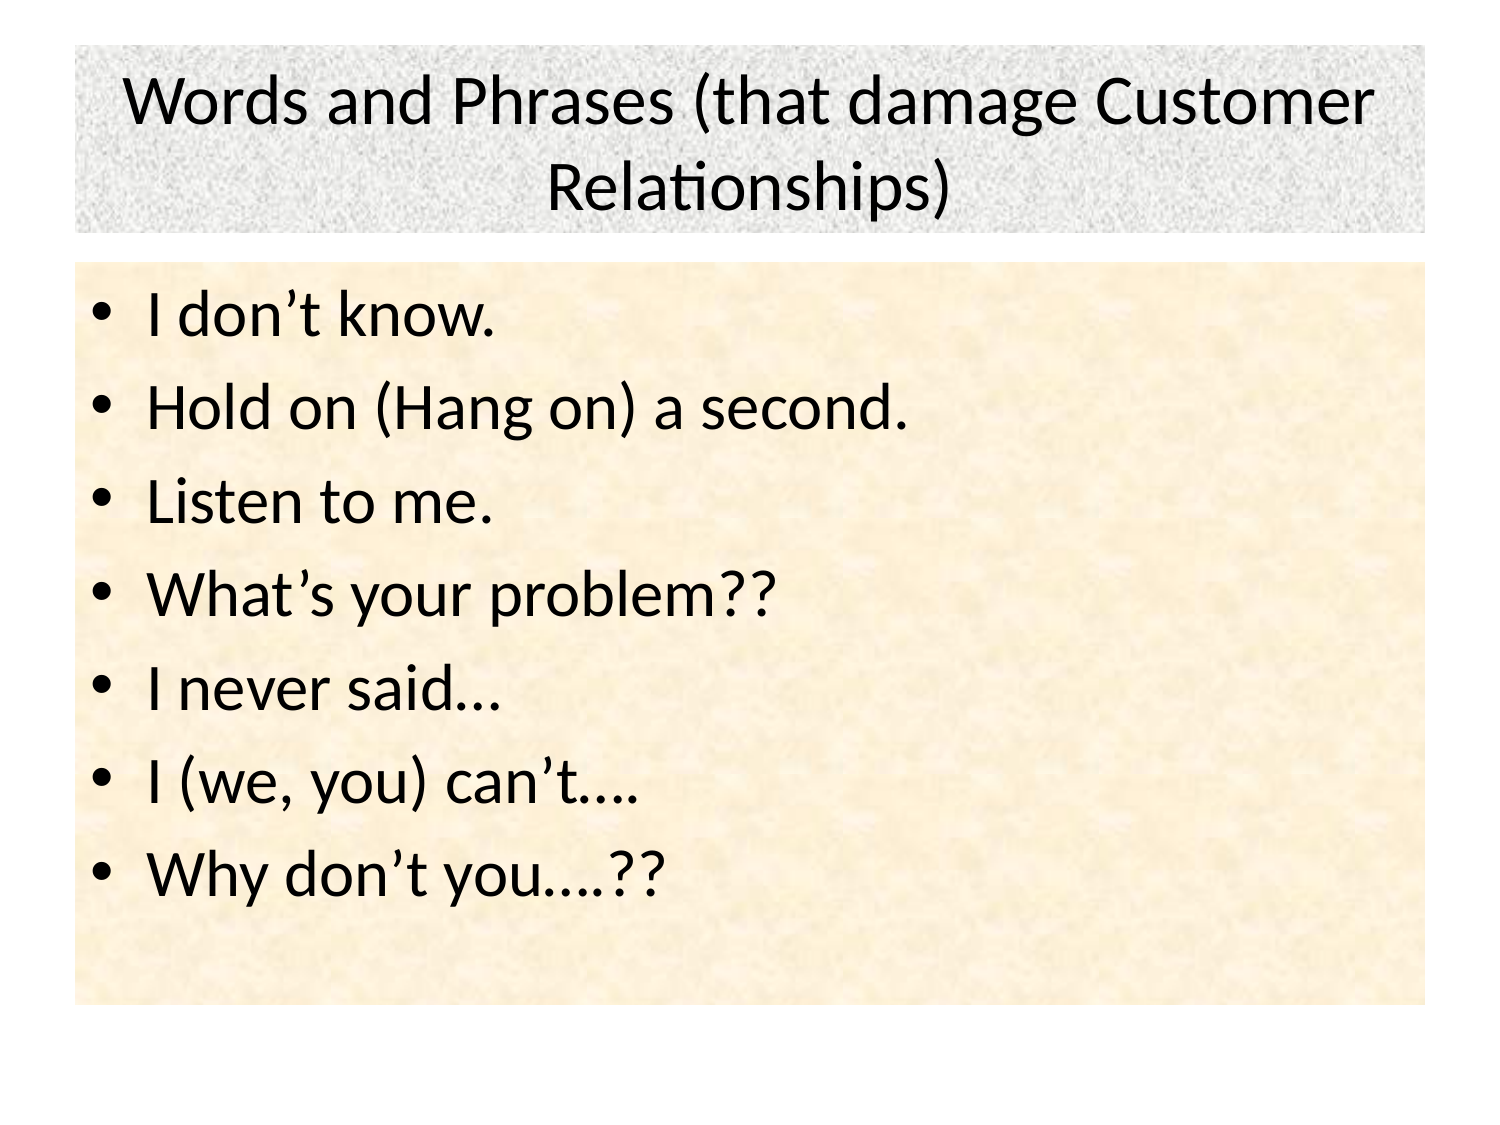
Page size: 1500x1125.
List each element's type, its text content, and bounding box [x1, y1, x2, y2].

title Words and Phrases (that damage Customer Relationships) [75, 45, 1425, 233]
list I don’t know. Hold on (Hang on) a second. Listen to me. What’s your problem?? I never said… I (we, you) can’t…. Why don’t you….?? [75, 262, 1425, 1005]
